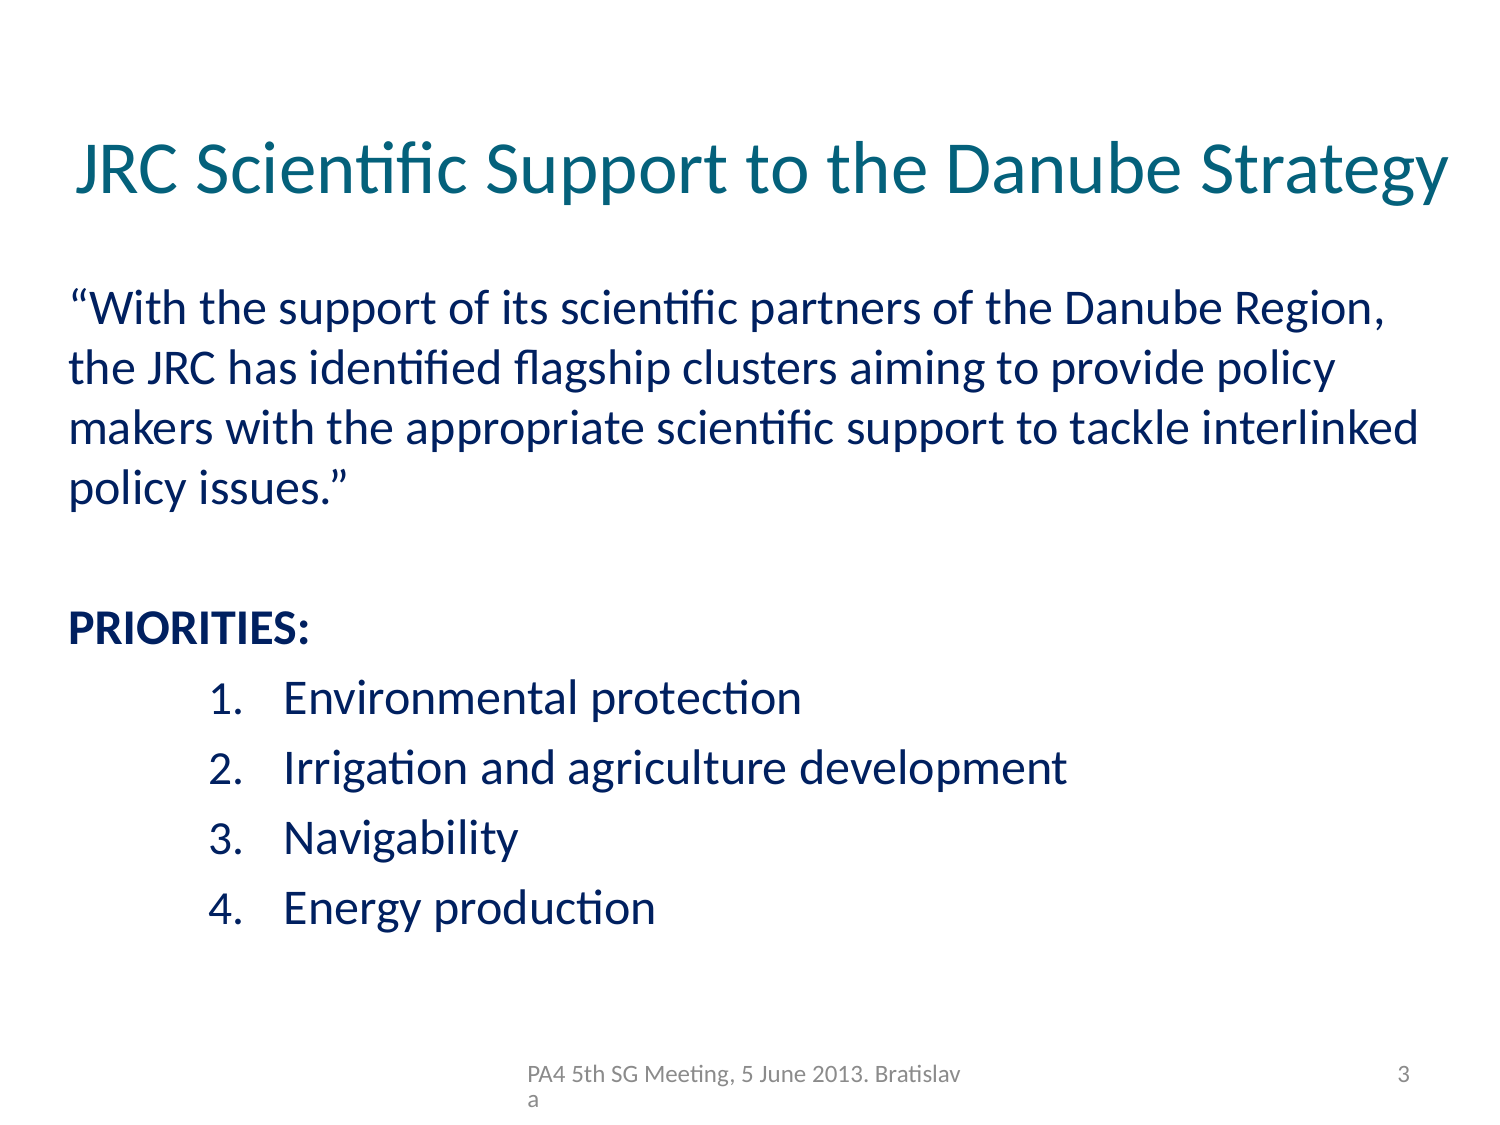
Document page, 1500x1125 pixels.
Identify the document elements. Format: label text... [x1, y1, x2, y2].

list “With the support of its scientific partners of the Danube Region, the JRC has identified flagship clusters aiming to provide policy makers with the appropriate scientific support to tackle interlinked policy issues.” PRIORITIES: Environmental protection Irrigation and agriculture development Navigability Energy production [53, 267, 1471, 1106]
footer PA4 5th SG Meeting, 5 June 2013. Bratislava [512, 1042, 988, 1103]
slide_number 3 [1074, 1042, 1425, 1103]
text_box JRC Scientific Support to the Danube Strategy [75, 101, 1459, 208]
